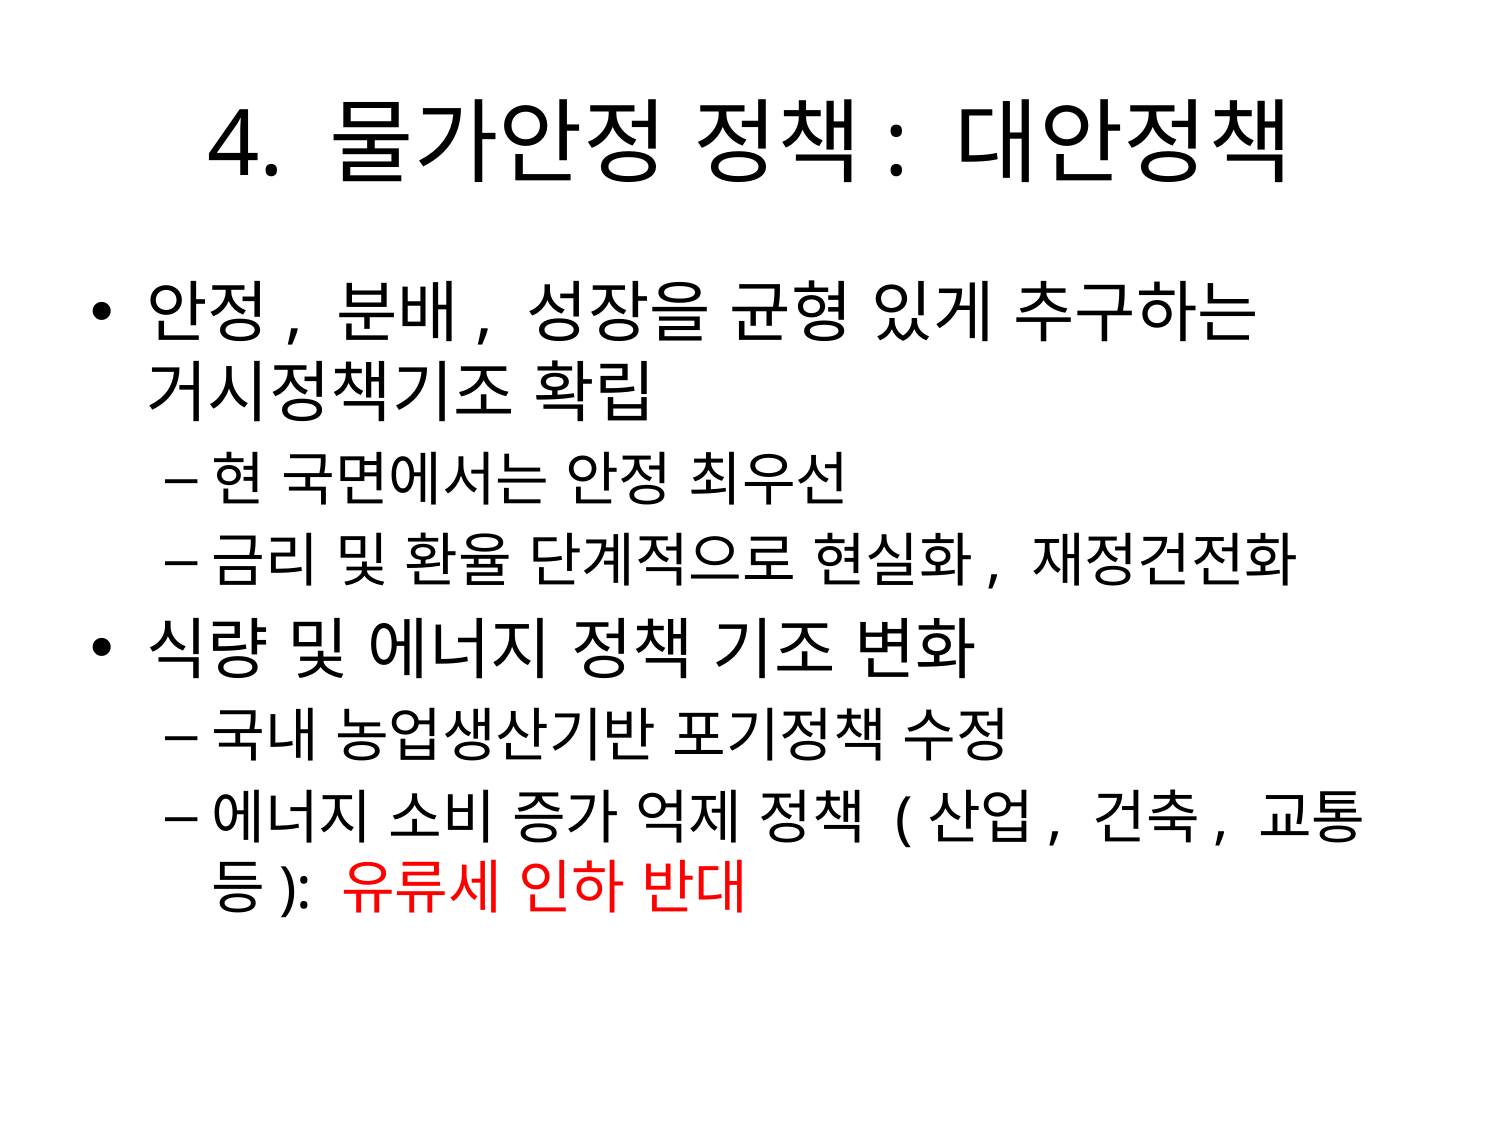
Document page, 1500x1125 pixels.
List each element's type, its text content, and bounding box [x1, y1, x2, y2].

title 4. 물가안정 정책: 대안정책 [75, 45, 1425, 233]
list 안정, 분배, 성장을 균형 있게 추구하는 거시정책기조 확립 현 국면에서는 안정 최우선 금리 및 환율 단계적으로 현실화, 재정건전화 식량 및 에너지 정책 기조 변화 국내 농업생산기반 포기정책 수정 에너지 소비 증가 억제 정책 (산업, 건축, 교통 등): 유류세 인하 반대 [75, 262, 1425, 1005]
